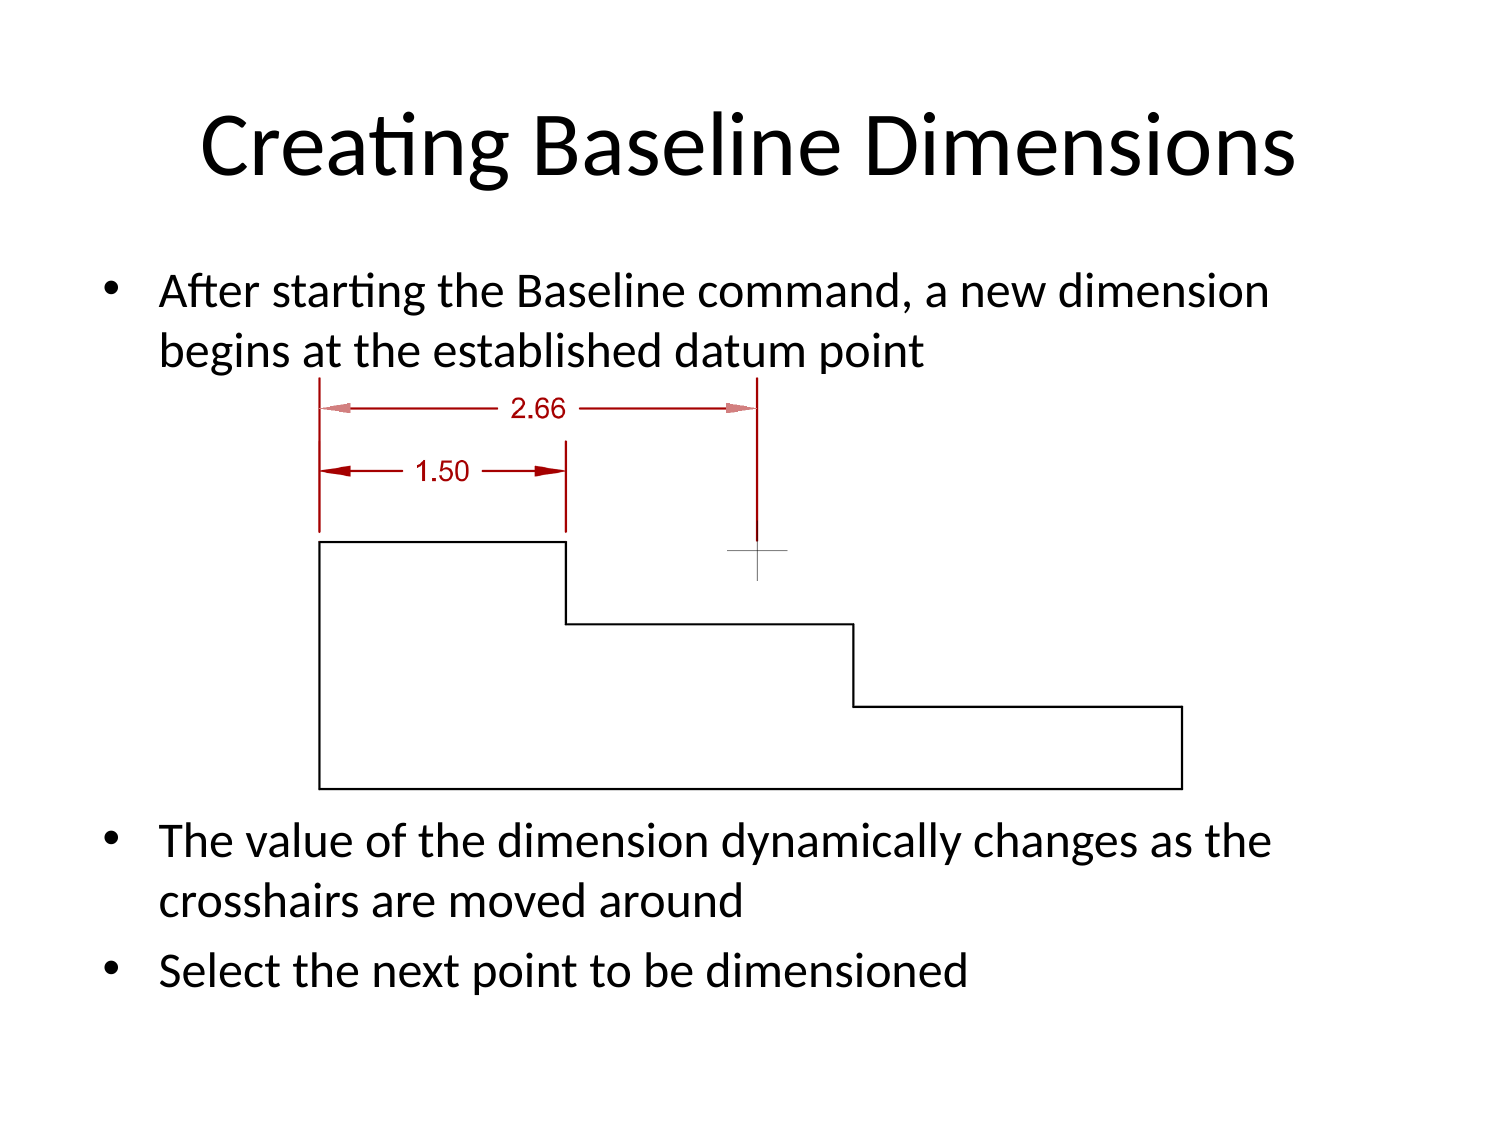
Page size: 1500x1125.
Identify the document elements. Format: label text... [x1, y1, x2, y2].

list After starting the Baseline command, a new dimension begins at the established datum point The value of the dimension dynamically changes as the crosshairs are moved around Select the next point to be dimensioned [87, 249, 1313, 1075]
picture [315, 374, 1185, 792]
title Creating Baseline Dimensions [75, 45, 1425, 233]
